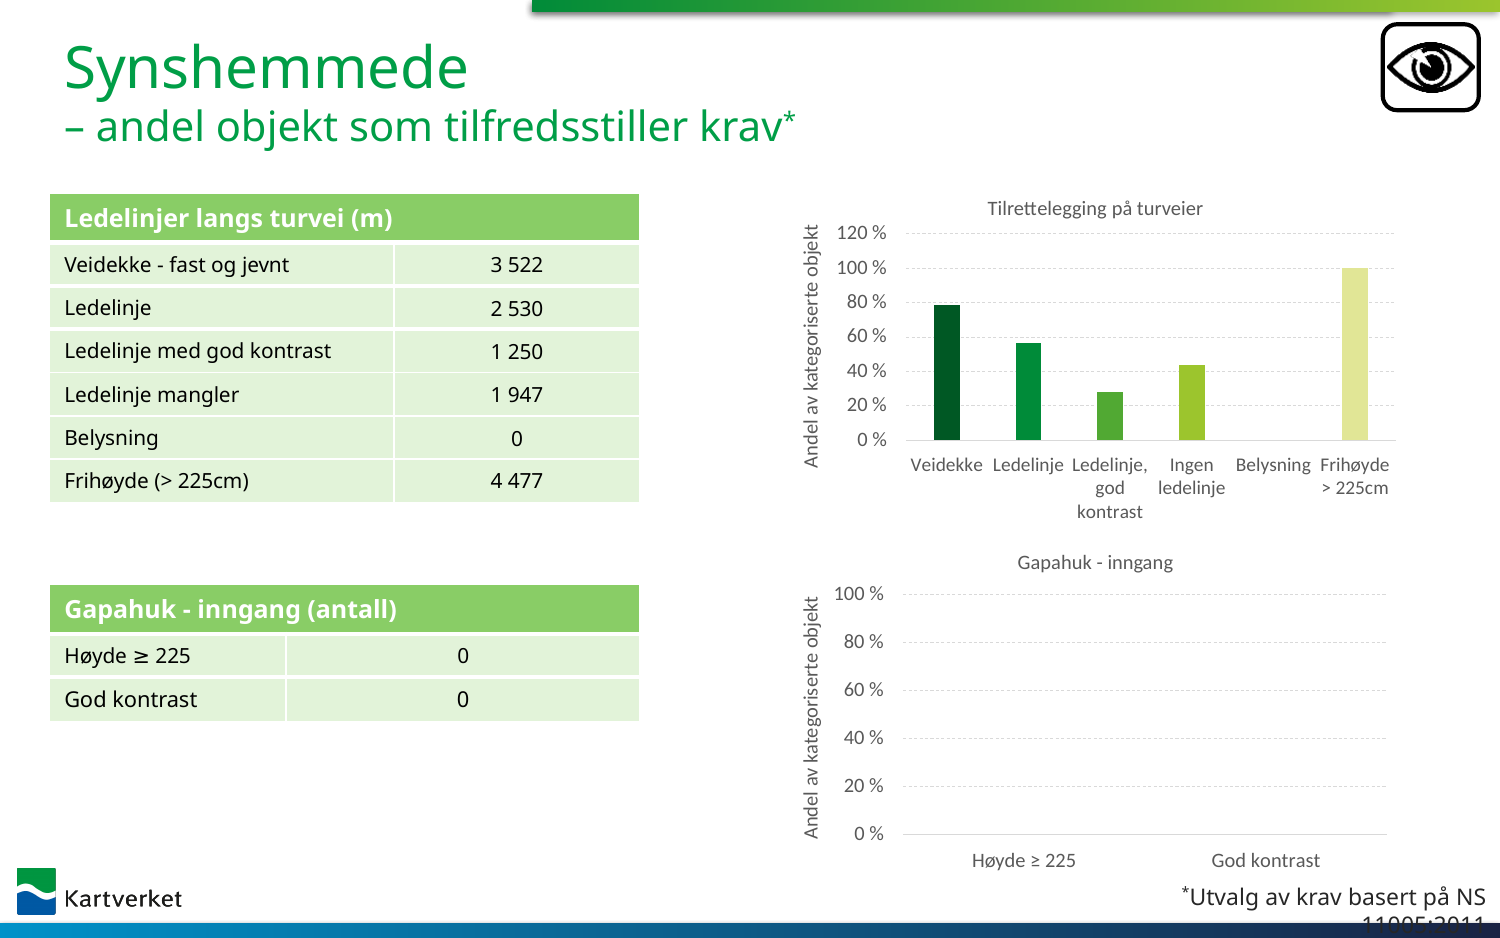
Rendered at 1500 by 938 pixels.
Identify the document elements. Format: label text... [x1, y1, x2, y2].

table_header Ledelinjer langs turvei (m) [50, 194, 639, 240]
table_cell God kontrast [50, 679, 285, 721]
table_cell Ledelinje mangler [50, 373, 393, 415]
text_box *Utvalg av krav basert på NS 11005:2011 [1068, 873, 1500, 938]
table_cell Belysning [50, 417, 393, 458]
table_cell Veidekke - fast og jevnt [50, 245, 393, 284]
picture [791, 187, 1400, 526]
table_header Gapahuk - inngang (antall) [50, 585, 639, 632]
table_cell Frihøyde (> 225cm) [50, 460, 393, 502]
picture [791, 541, 1400, 880]
table_cell Ledelinje med god kontrast [50, 331, 393, 372]
table_cell 0 [395, 417, 639, 458]
table_cell 4 477 [395, 460, 639, 502]
table_cell 1 250 [395, 331, 639, 372]
table_cell 1 947 [395, 373, 639, 415]
table_cell 0 [287, 636, 639, 675]
table_cell 0 [287, 679, 639, 721]
table_cell 2 530 [395, 288, 639, 327]
table_cell 3 522 [395, 245, 639, 284]
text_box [1382, 24, 1480, 111]
table_cell Ledelinje [50, 288, 393, 327]
text_box Synshemmede – andel objekt som tilfredsstiller krav* [49, 24, 1431, 158]
table_cell Høyde ≥ 225 [50, 636, 285, 675]
